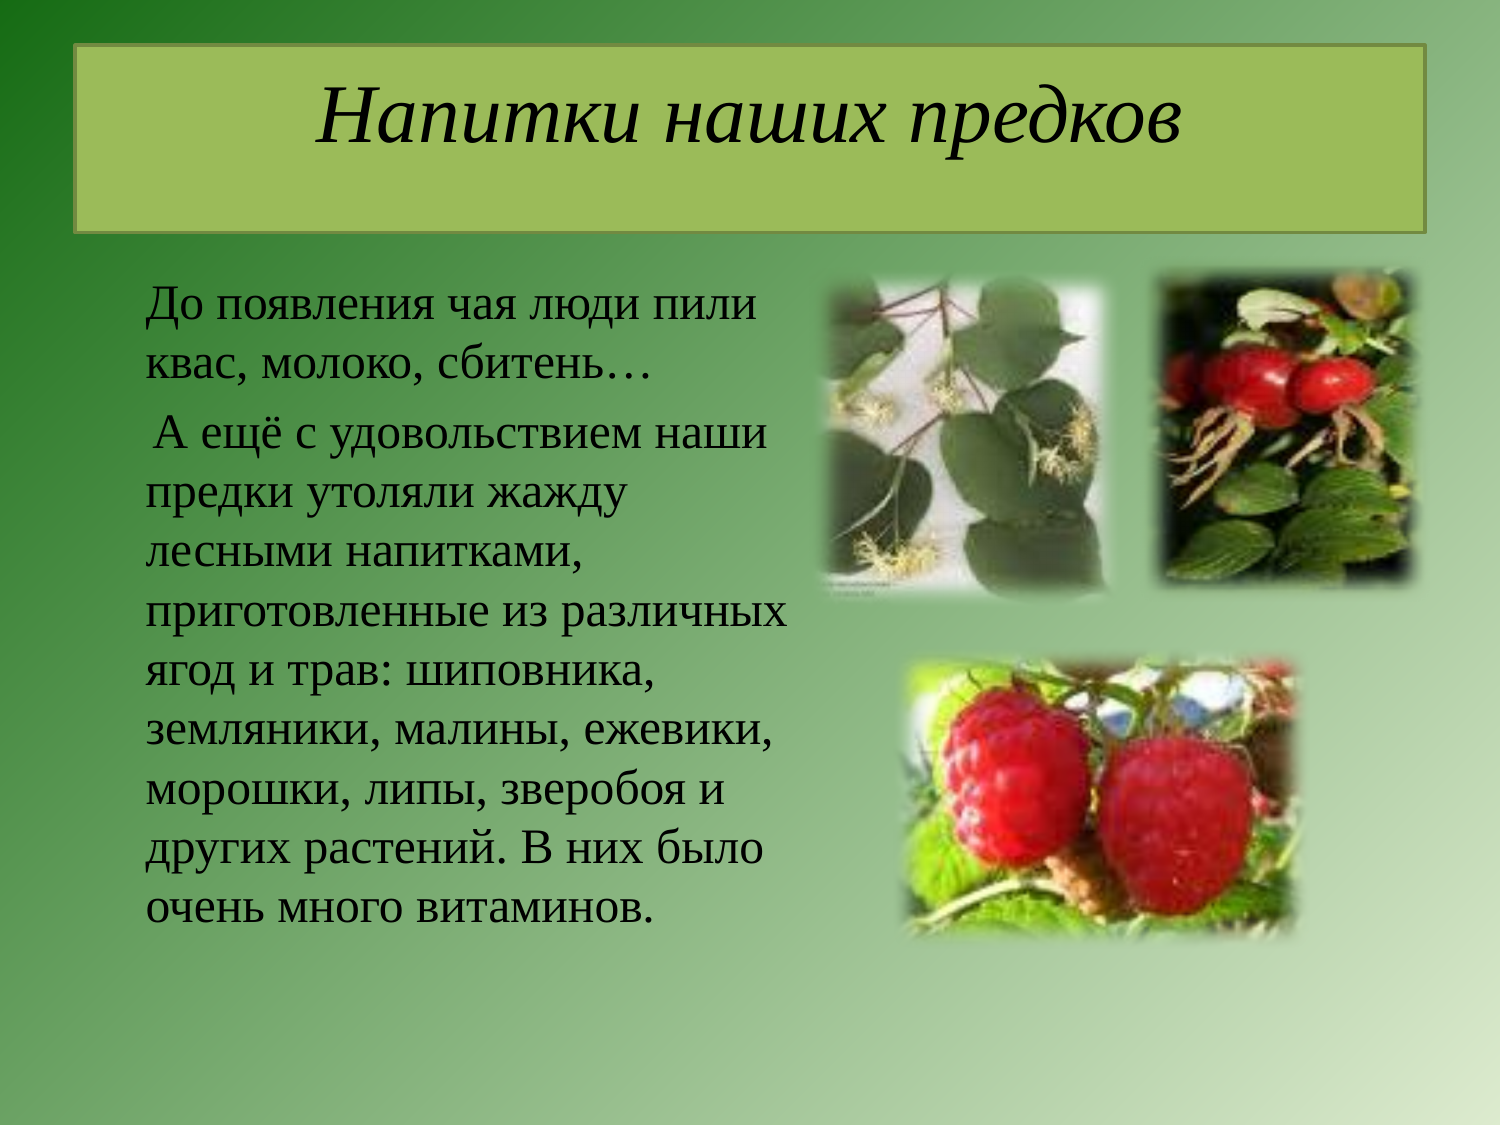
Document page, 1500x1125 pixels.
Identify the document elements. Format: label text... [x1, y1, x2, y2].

picture [808, 266, 1124, 610]
title Напитки наших предков [73, 43, 1427, 234]
picture [891, 644, 1311, 951]
list До появления чая люди пили квас, молоко, сбитень… А ещё с удовольствием наши предки утоляли жажду лесными напитками, приготовленные из различных ягод и трав: шиповника, земляники, малины, ежевики, морошки, липы, зверобоя и других растений. В них было очень много витаминов. [75, 262, 809, 1005]
picture [1139, 255, 1431, 603]
